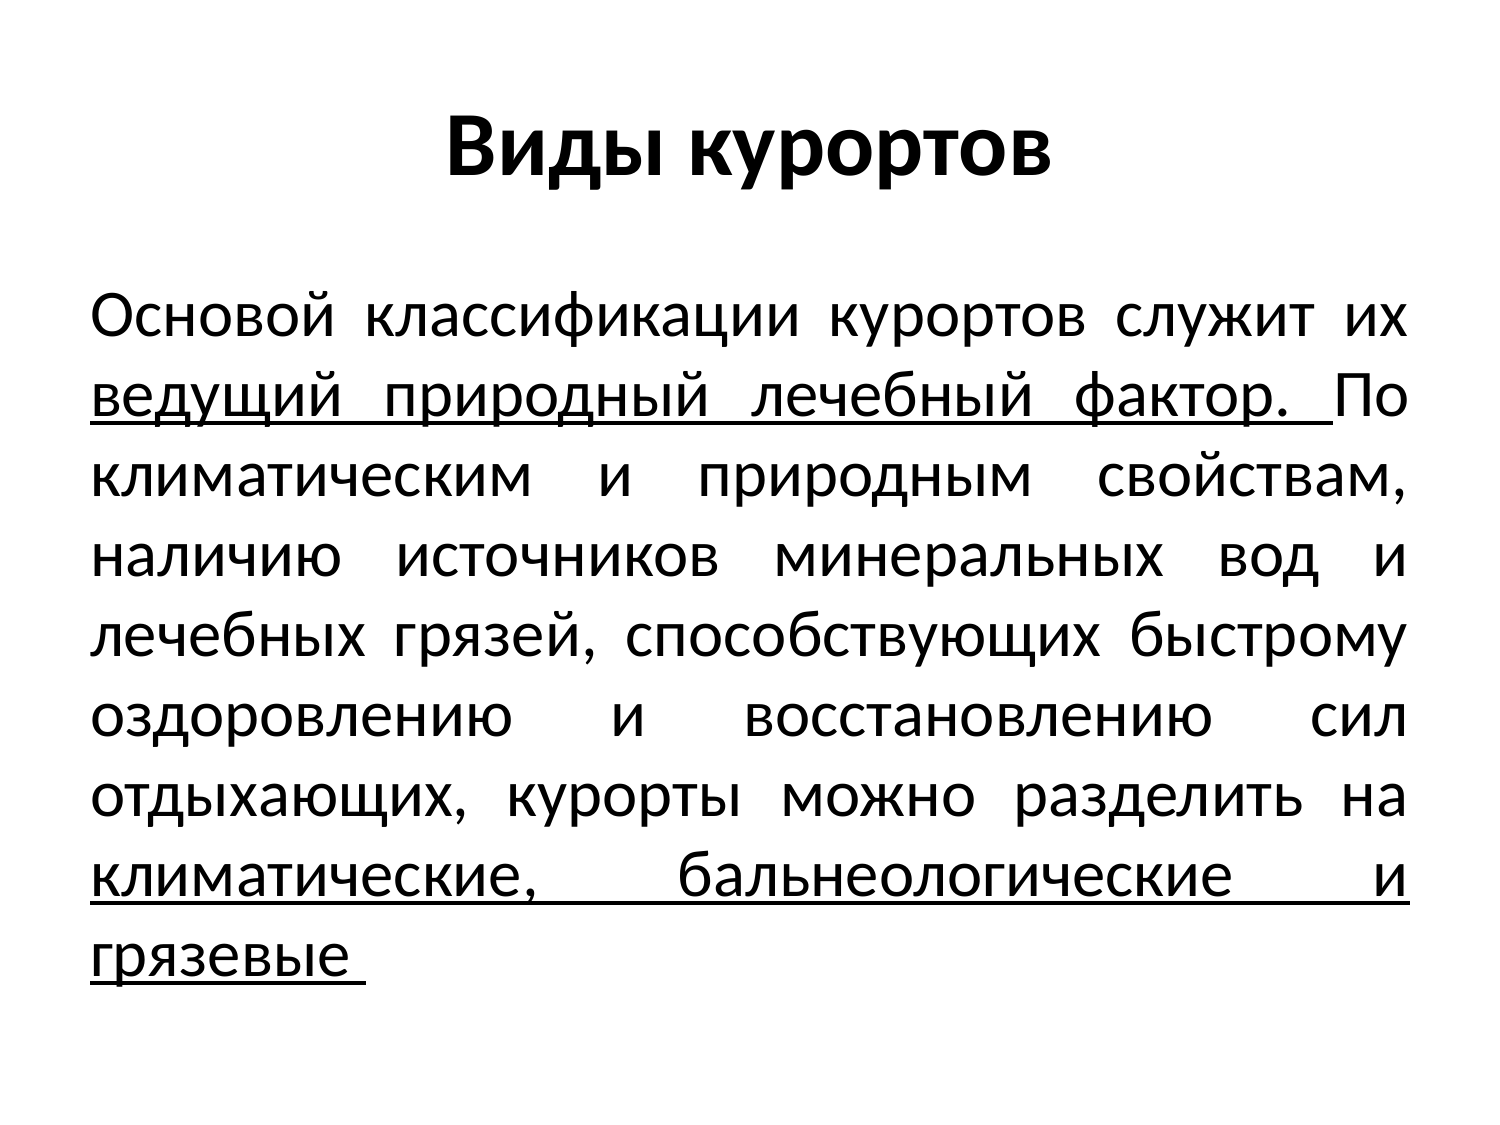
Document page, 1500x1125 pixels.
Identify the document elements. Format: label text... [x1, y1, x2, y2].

title Виды курортов [75, 45, 1425, 233]
list Основой классификации курортов служит их ведущий природный лечебный фактор. По климатическим и природным свойствам, наличию источников минеральных вод и лечебных грязей, способствующих быстрому оздоровлению и восстановлению сил отдыхающих, курорты можно разделить на климатические, бальнеологические и грязевые [75, 262, 1425, 1005]
